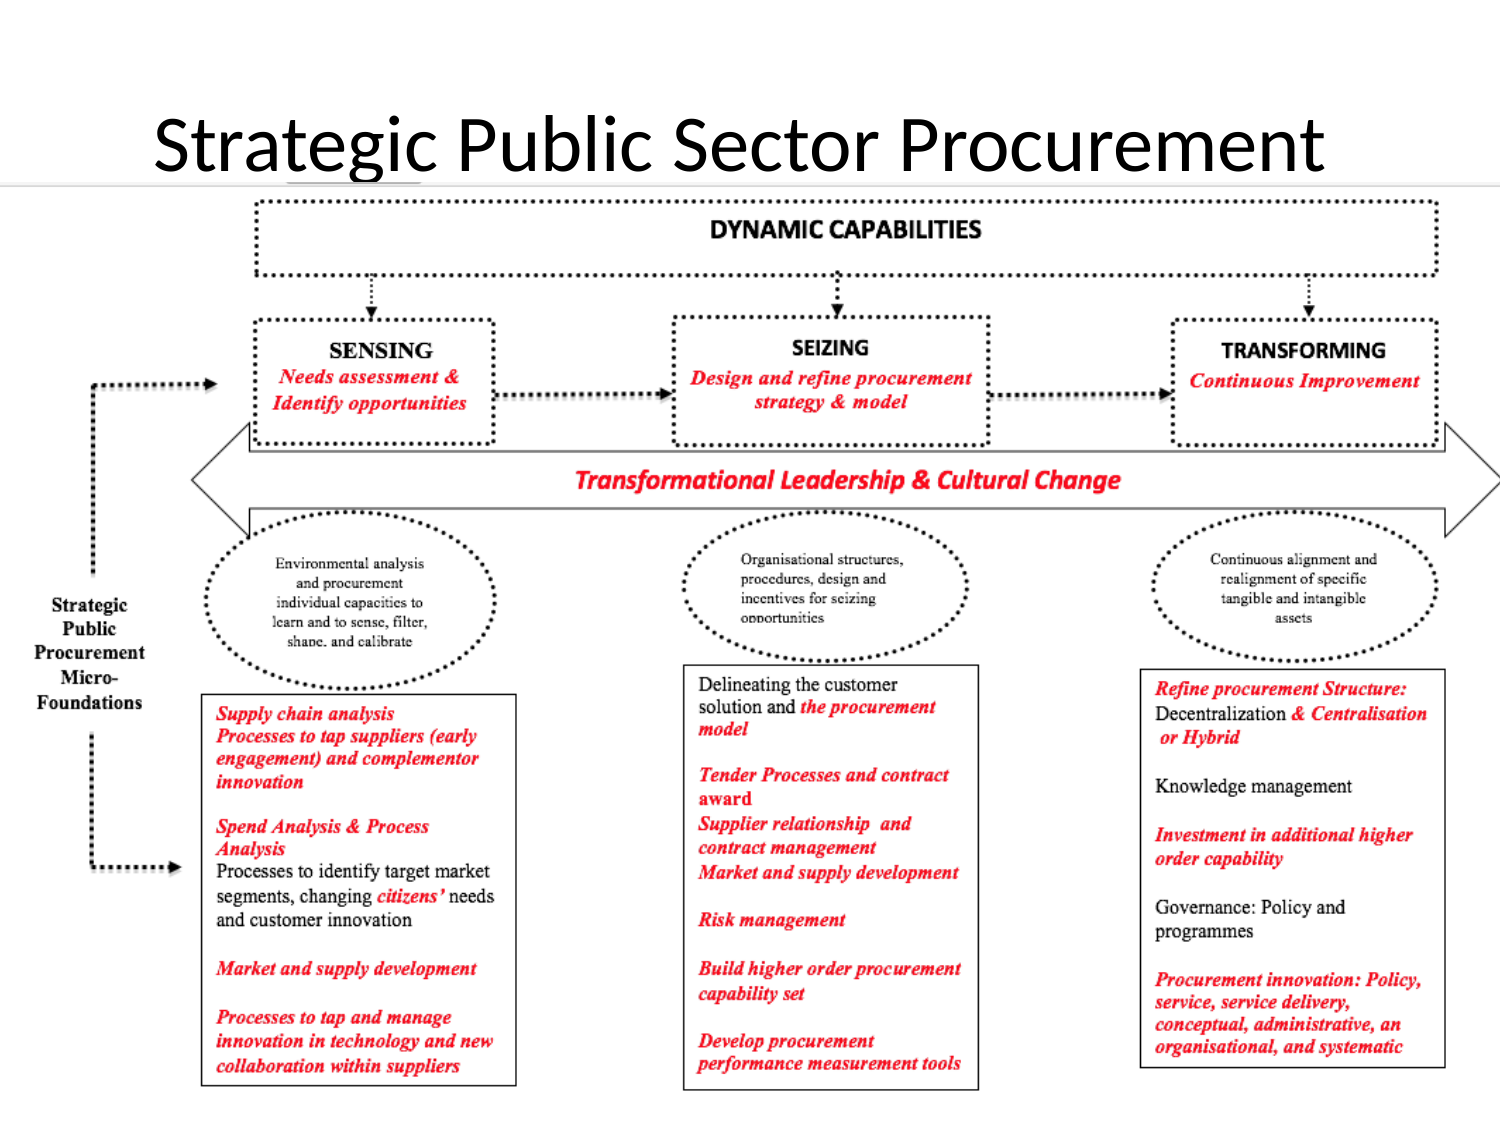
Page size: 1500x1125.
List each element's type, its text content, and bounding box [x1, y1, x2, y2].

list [0, 181, 1500, 1103]
title Strategic Public Sector Procurement [75, 45, 1425, 180]
